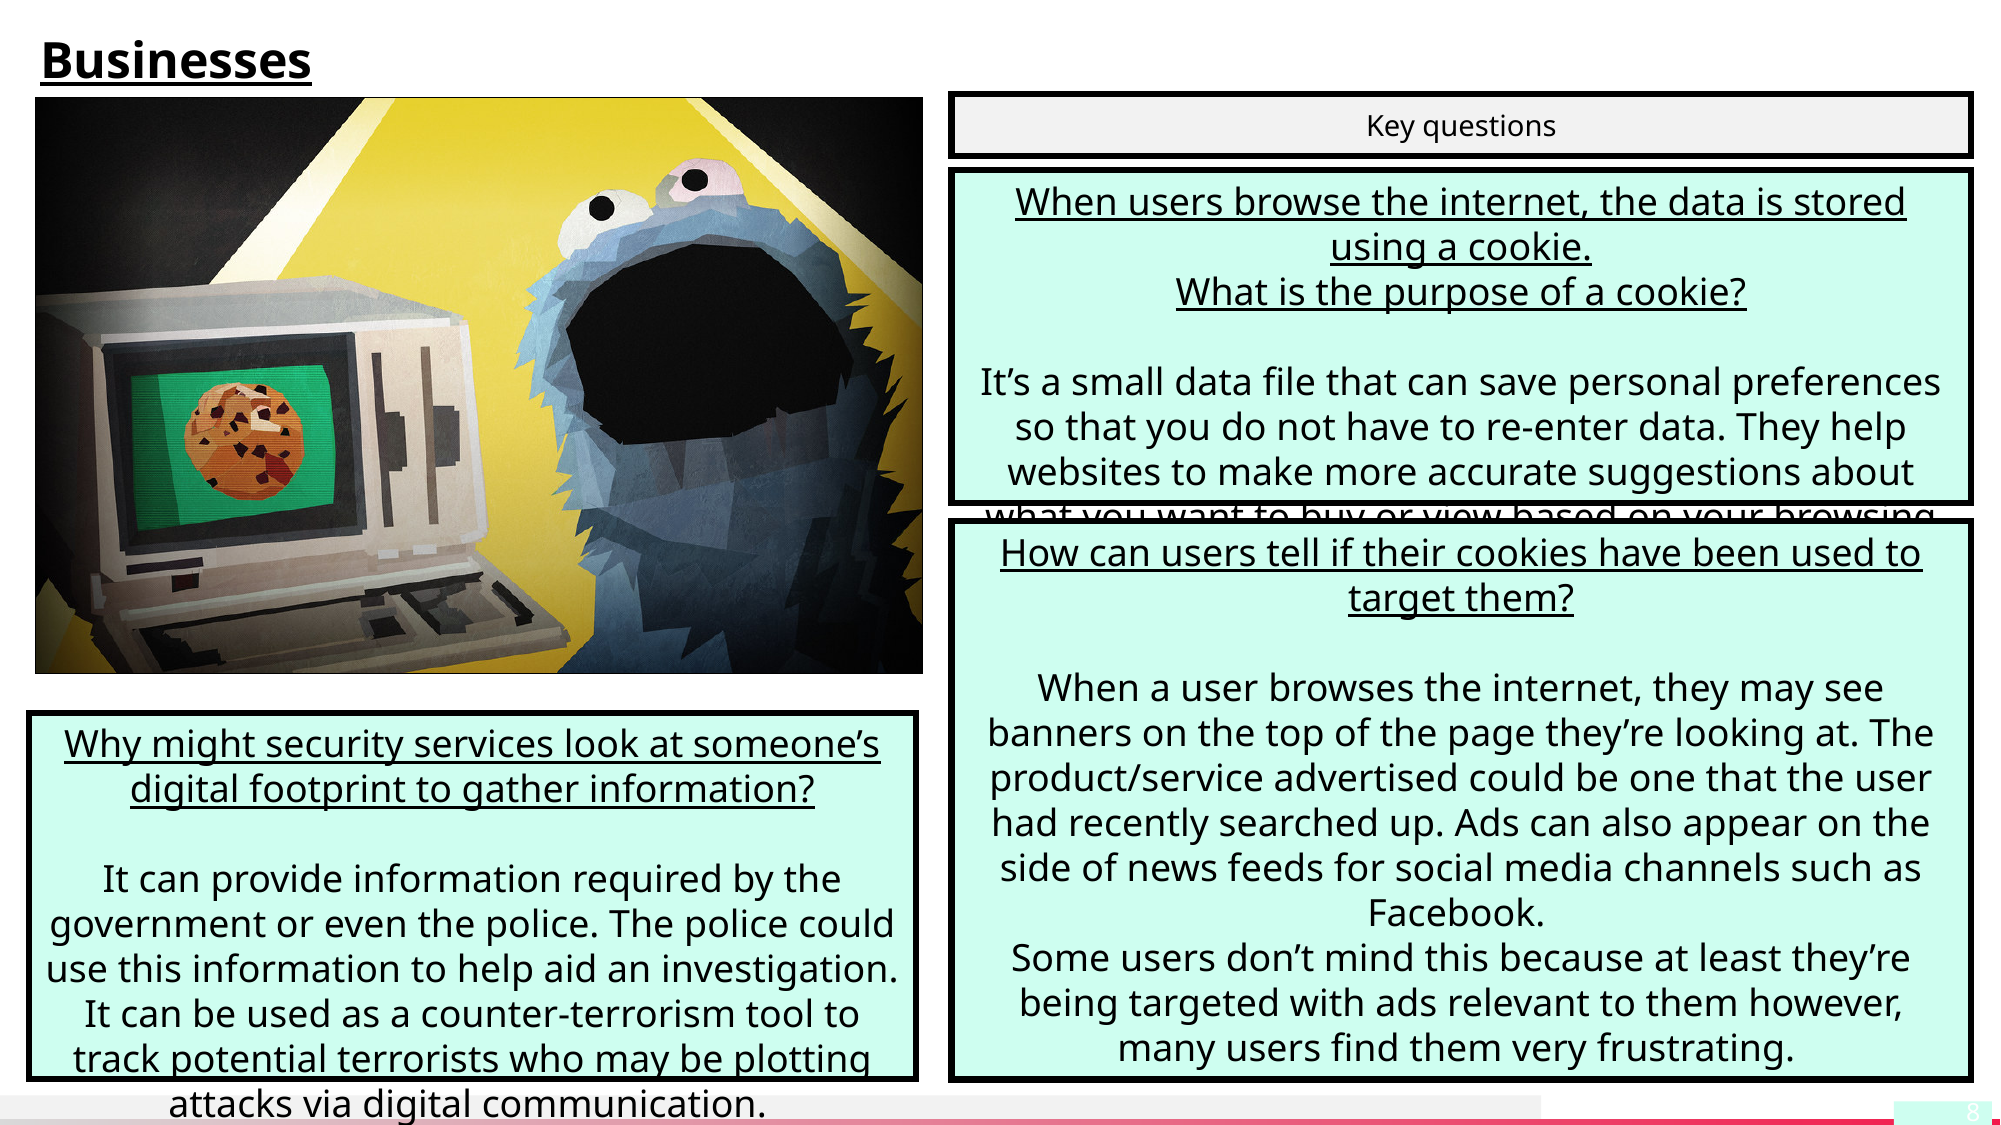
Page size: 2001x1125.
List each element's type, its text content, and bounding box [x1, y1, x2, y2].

text_box How can users tell if their cookies have been used to target them? When a user browses the internet, they may see banners on the top of the page they’re looking at. The product/service advertised could be one that the user had recently searched up. Ads can also appear on the side of news feeds for social media channels such as Facebook. Some users don’t mind this because at least they’re being targeted with ads relevant to them however, many users find them very frustrating. [951, 520, 1972, 1080]
text_box Key questions [951, 93, 1972, 157]
picture [35, 97, 923, 674]
text_box When users browse the internet, the data is stored using a cookie. What is the purpose of a cookie? It’s a small data file that can save personal preferences so that you do not have to re-enter data. They help websites to make more accurate suggestions about what you want to buy or view based on your browsing history. [951, 169, 1972, 504]
text_box Businesses [25, 21, 2000, 96]
text_box Why might security services look at someone’s digital footprint to gather information? It can provide information required by the government or even the police. The police could use this information to help aid an investigation. It can be used as a counter-terrorism tool to track potential terrorists who may be plotting attacks via digital communication. [28, 712, 917, 1080]
slide_number 8 [1893, 1101, 1992, 1125]
